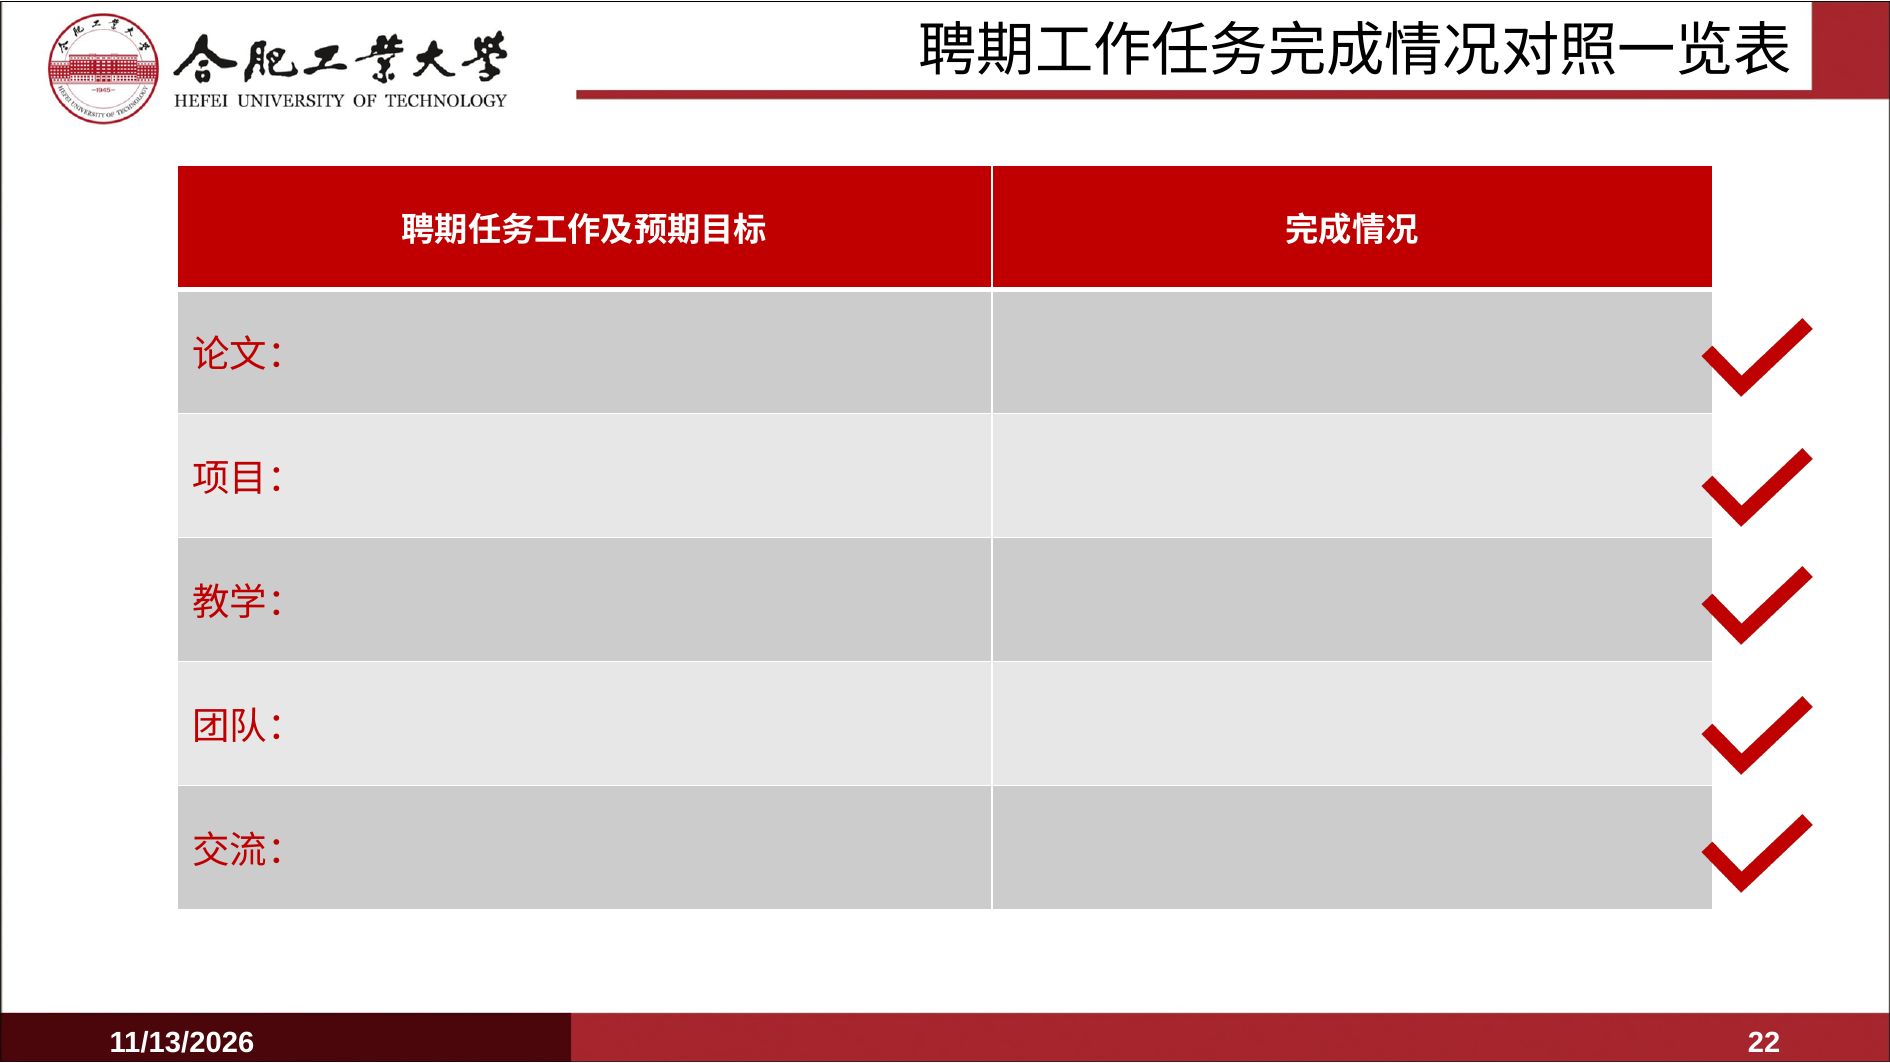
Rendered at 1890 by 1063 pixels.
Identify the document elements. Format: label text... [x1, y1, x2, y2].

table_cell 项目： [178, 414, 991, 537]
table_header 完成情况 [993, 166, 1712, 287]
table_cell 教学： [178, 538, 991, 661]
title 聘期工作任务完成情况对照一览表 [587, 0, 1808, 95]
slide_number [94, 1015, 536, 1063]
table_cell [993, 538, 1697, 661]
table_cell [993, 662, 1712, 785]
table_cell 团队： [178, 662, 991, 785]
table_cell [993, 786, 1697, 909]
table_cell 交流： [178, 786, 991, 909]
table_cell [993, 292, 1712, 413]
slide_number 21 [1354, 1015, 1796, 1063]
table_cell [993, 414, 1712, 537]
table_cell 论文： [178, 292, 991, 413]
picture [0, 1, 1890, 1062]
table_header 聘期任务工作及预期目标 [178, 166, 991, 287]
